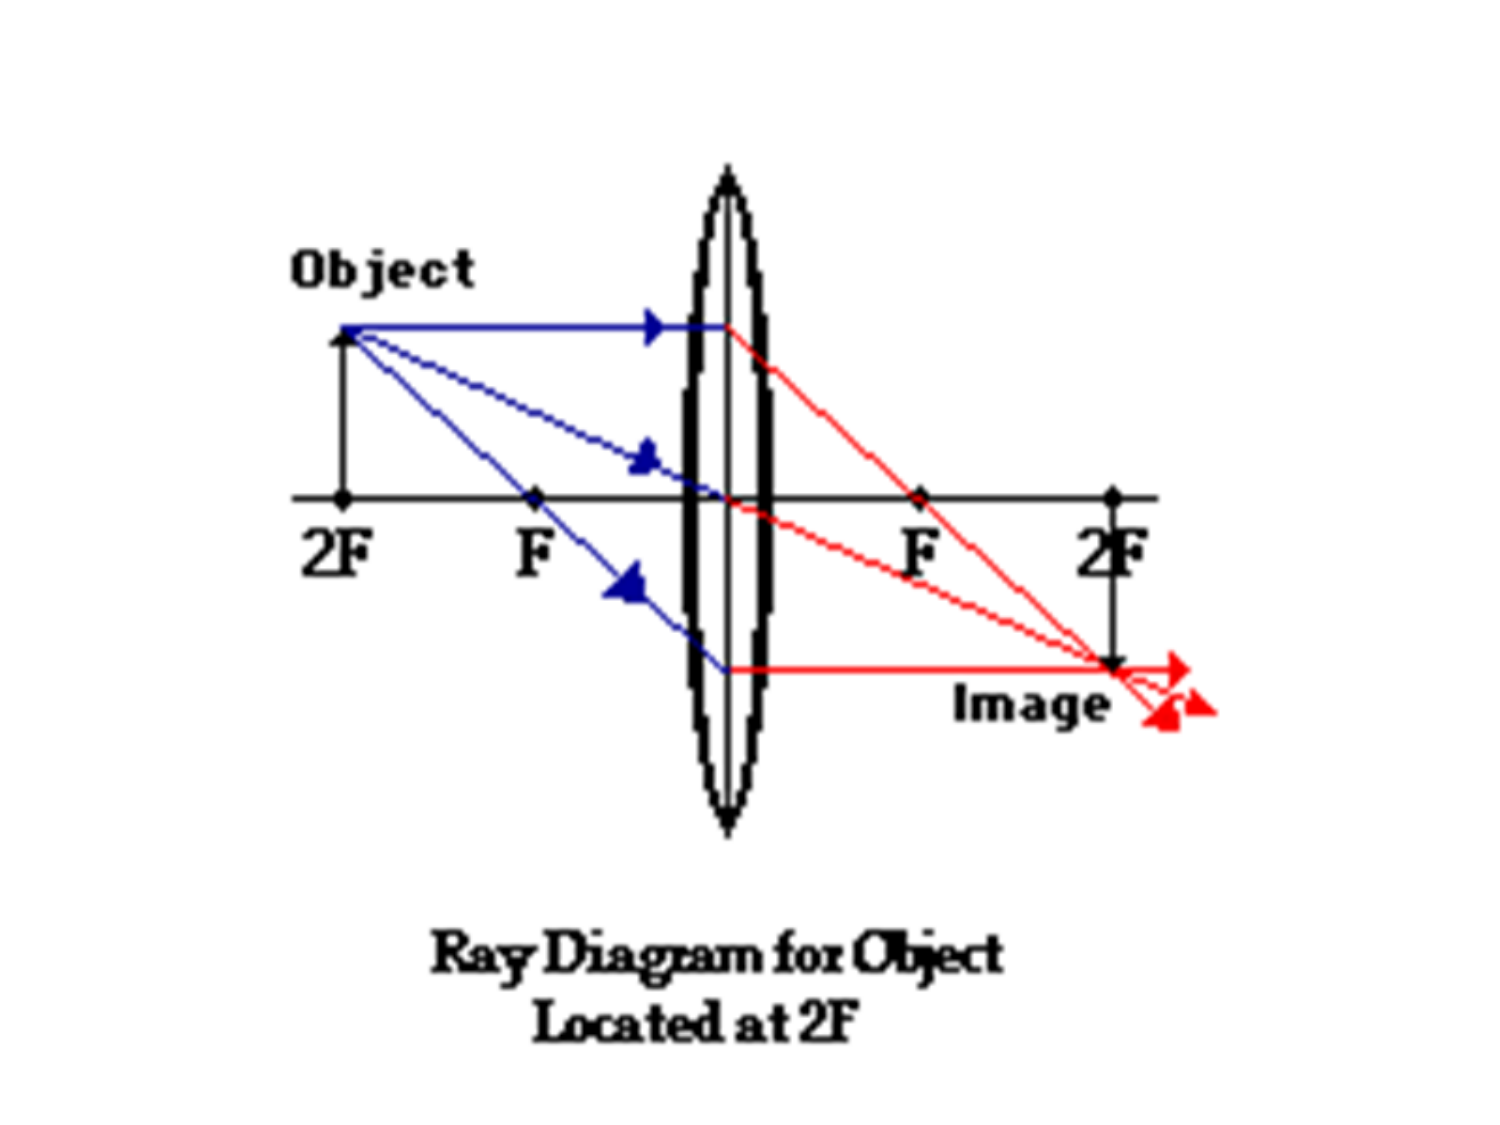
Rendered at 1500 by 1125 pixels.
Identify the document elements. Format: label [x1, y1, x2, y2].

picture [224, 107, 1251, 1125]
